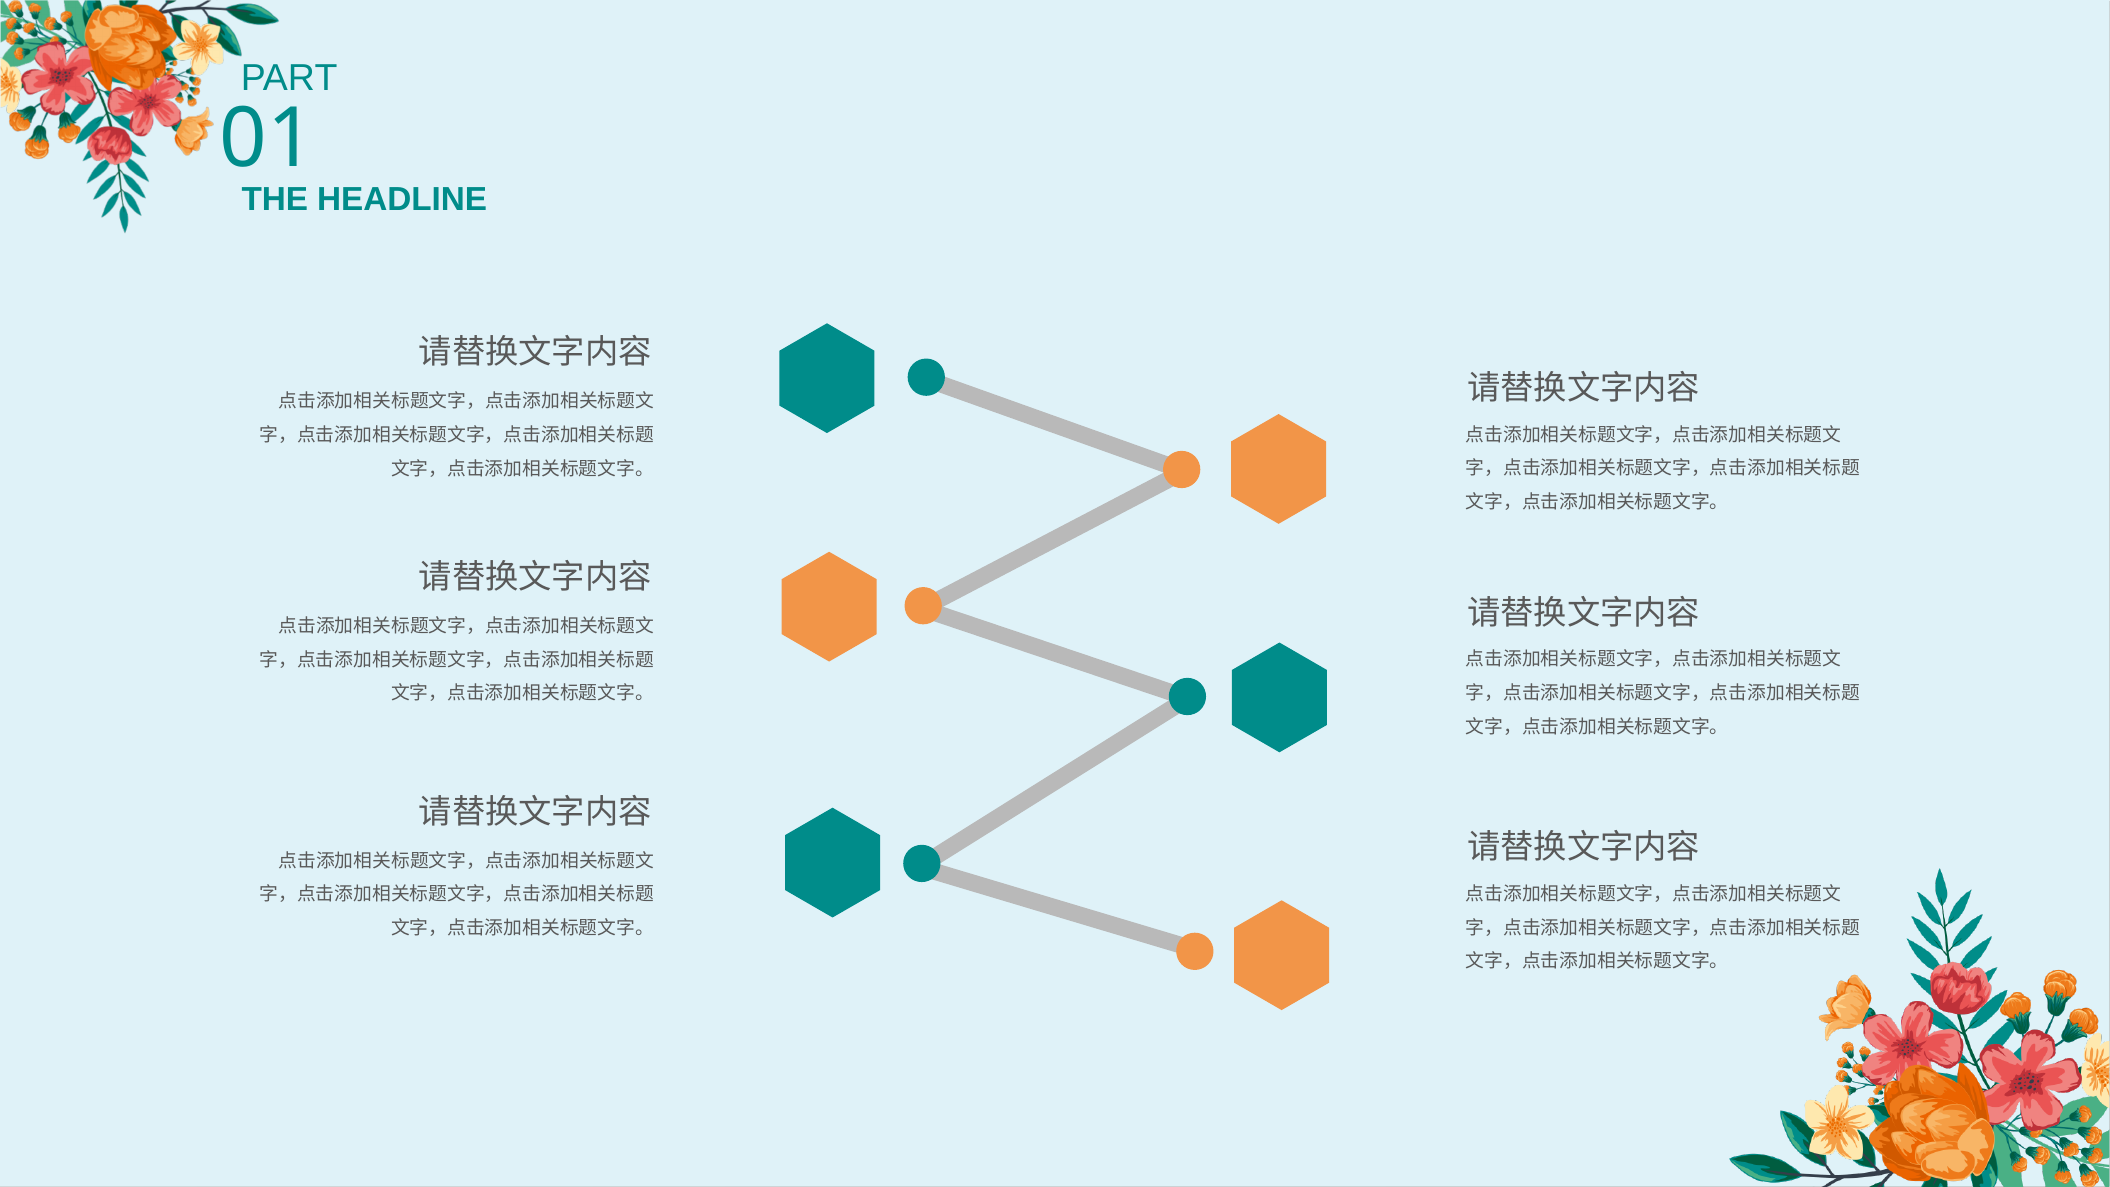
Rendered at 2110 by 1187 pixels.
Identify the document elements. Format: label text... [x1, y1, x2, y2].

text_box [903, 844, 941, 883]
text_box 请替换文字内容 [403, 782, 667, 838]
text_box THE HEADLINE [226, 170, 503, 225]
text_box 请替换文字内容 [1452, 358, 1716, 414]
text_box 点击添加相关标题文字，点击添加相关标题文字，点击添加相关标题文字，点击添加相关标题文字，点击添加相关标题文字。 [244, 370, 669, 487]
text_box 请替换文字内容 [1452, 583, 1716, 639]
text_box 点击添加相关标题文字，点击添加相关标题文字，点击添加相关标题文字，点击添加相关标题文字，点击添加相关标题文字。 [244, 829, 669, 946]
text_box 请替换文字内容 [1452, 818, 1716, 873]
text_box 01 [205, 75, 330, 191]
text_box [1176, 932, 1214, 970]
text_box [904, 587, 942, 625]
text_box [1234, 900, 1330, 1011]
text_box 点击添加相关标题文字，点击添加相关标题文字，点击添加相关标题文字，点击添加相关标题文字，点击添加相关标题文字。 [1451, 628, 1875, 745]
text_box 点击添加相关标题文字，点击添加相关标题文字，点击添加相关标题文字，点击添加相关标题文字，点击添加相关标题文字。 [244, 594, 669, 711]
text_box [1231, 414, 1327, 524]
text_box [1168, 677, 1207, 716]
text_box PART [226, 45, 353, 106]
text_box 请替换文字内容 [403, 323, 667, 378]
picture [1, 1, 281, 239]
text_box 点击添加相关标题文字，点击添加相关标题文字，点击添加相关标题文字，点击添加相关标题文字，点击添加相关标题文字。 [1451, 863, 1875, 980]
text_box 请替换文字内容 [403, 547, 667, 603]
text_box [1231, 642, 1327, 753]
picture [1725, 859, 2110, 1187]
text_box [1163, 450, 1201, 489]
text_box [785, 807, 881, 918]
text_box [779, 323, 875, 434]
text_box 点击添加相关标题文字，点击添加相关标题文字，点击添加相关标题文字，点击添加相关标题文字，点击添加相关标题文字。 [1451, 403, 1875, 520]
text_box [781, 551, 877, 662]
text_box [907, 358, 945, 396]
